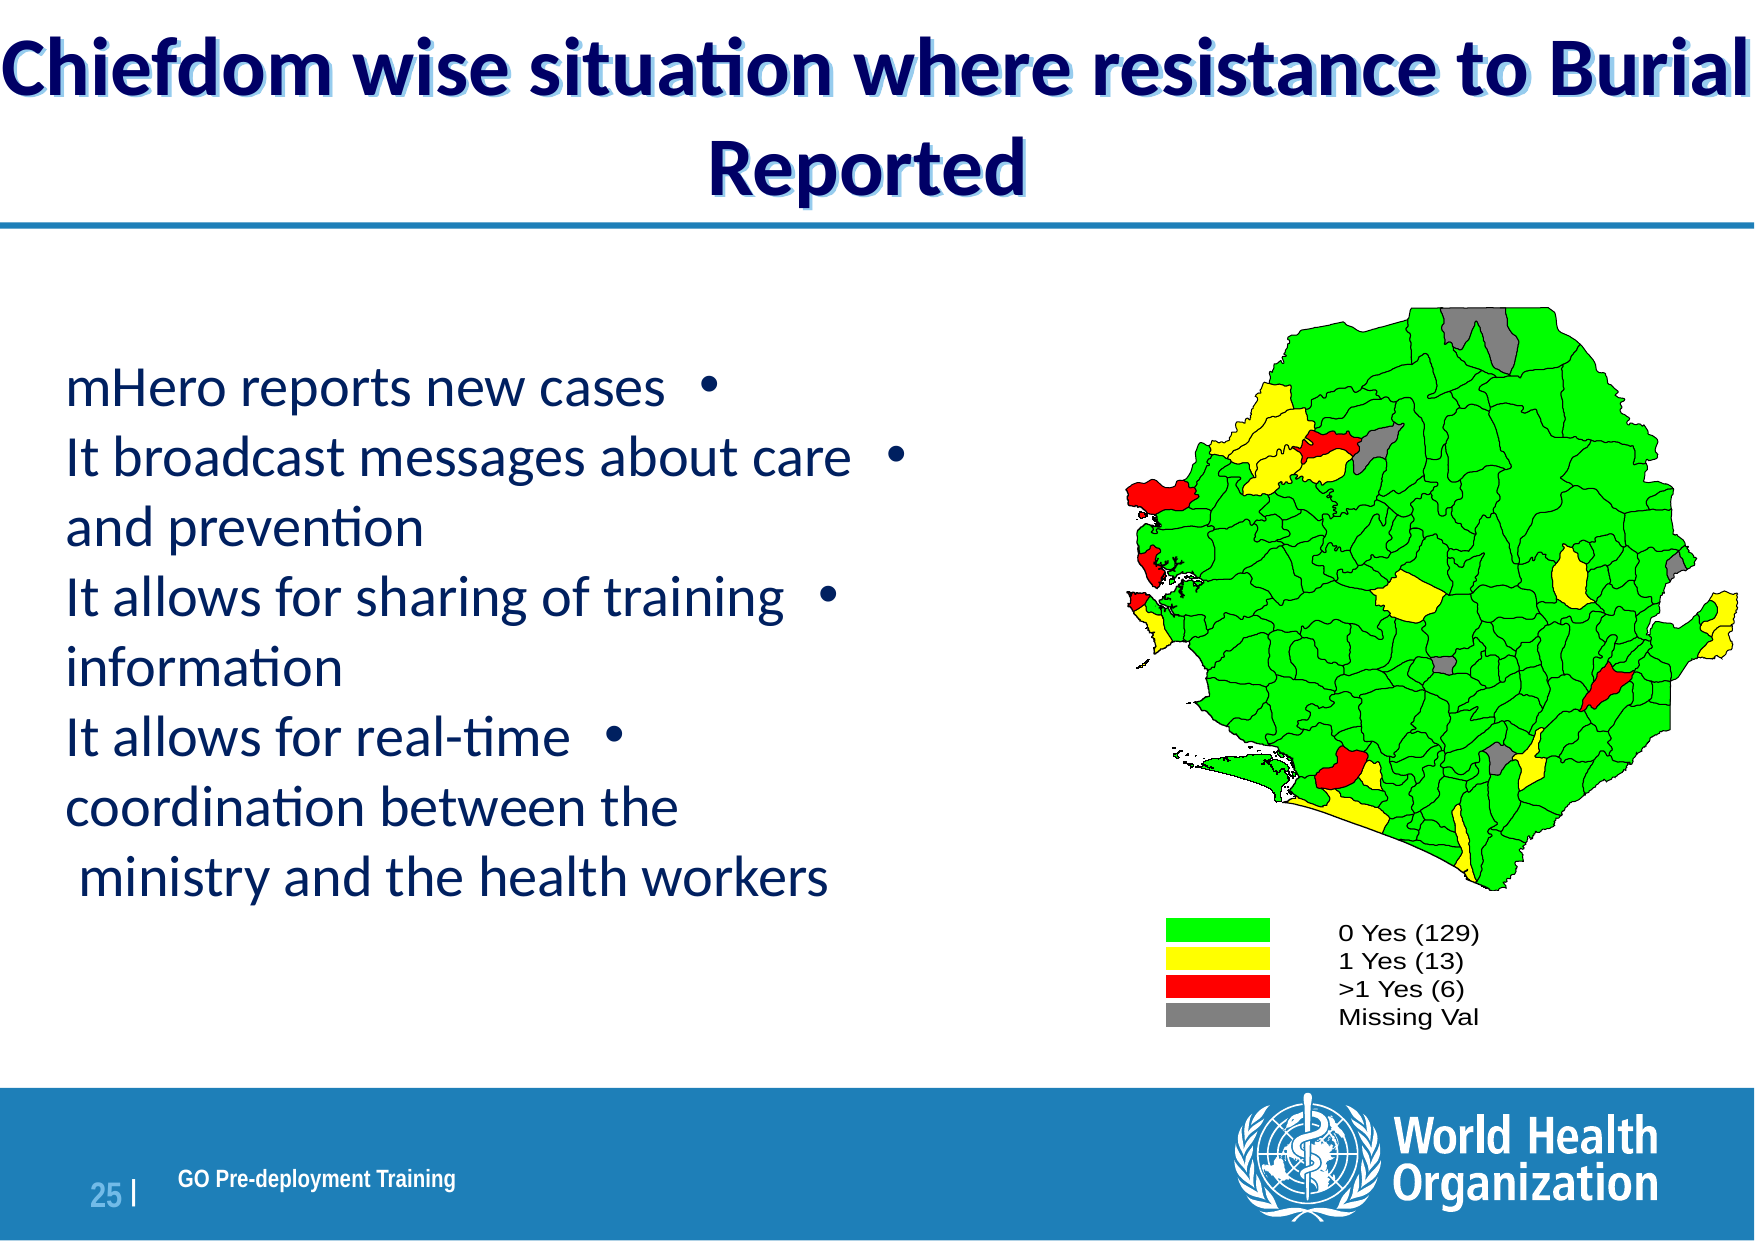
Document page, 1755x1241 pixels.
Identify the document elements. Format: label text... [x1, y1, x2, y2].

text_box mHero reports new cases It broadcast messages about care and prevention It allows for sharing of training information It allows for real-time coordination between the ministry and the health workers [48, 339, 926, 917]
picture [1139, 907, 1481, 1040]
title Chiefdom wise situation where resistance to Burial Reported [0, 0, 1755, 224]
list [1118, 307, 1755, 891]
